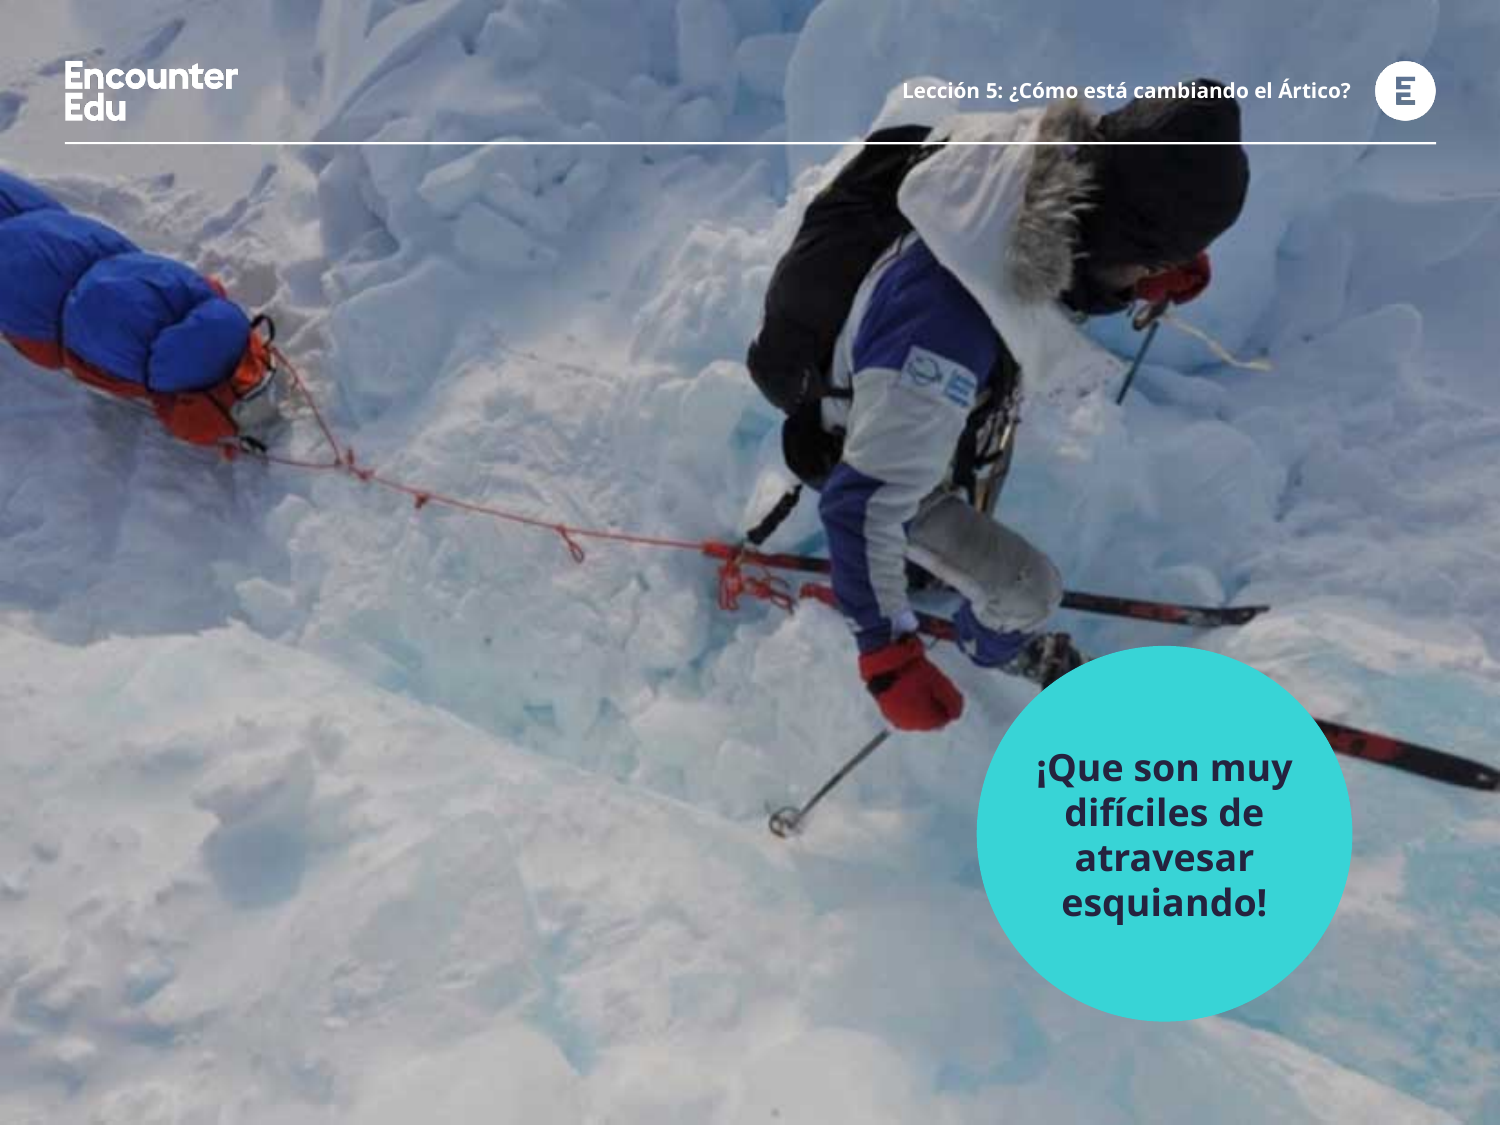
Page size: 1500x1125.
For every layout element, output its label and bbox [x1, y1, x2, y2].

text_box [976, 645, 1353, 1022]
picture [0, 0, 1500, 1125]
